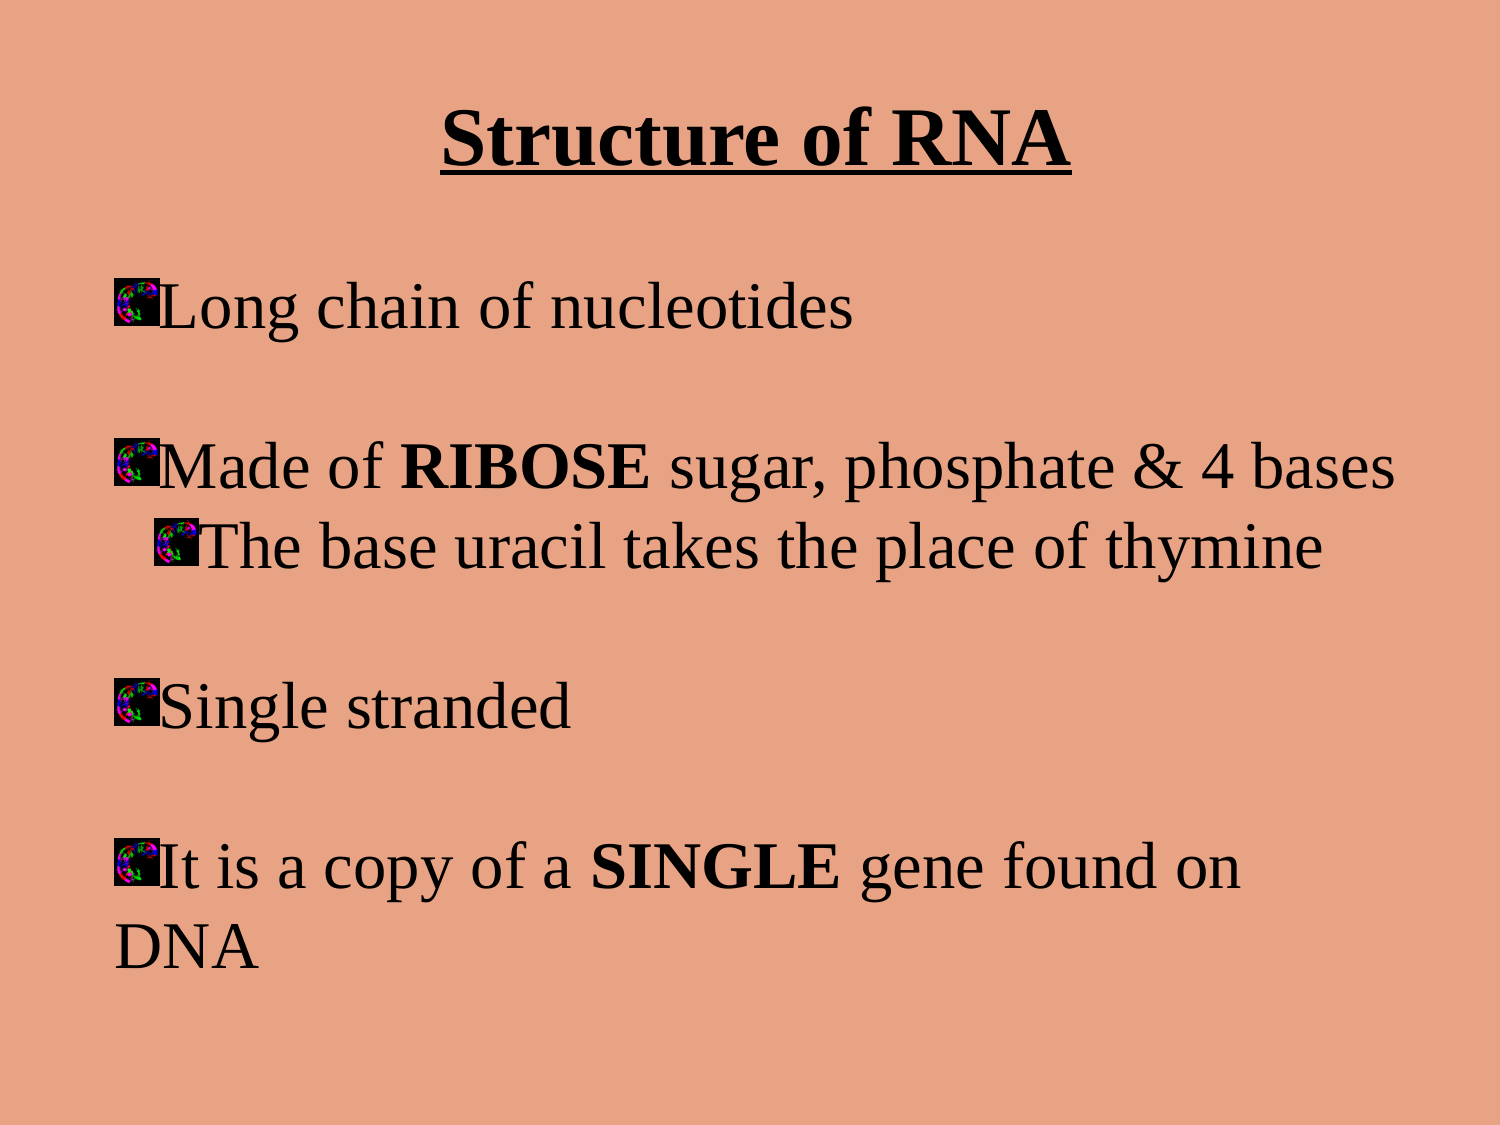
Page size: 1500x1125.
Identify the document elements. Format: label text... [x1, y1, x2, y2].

picture [114, 438, 160, 486]
text_box Structure of RNA Long chain of nucleotides Made of RIBOSE sugar, phosphate & 4 bases The base uracil takes the place of thymine Single stranded It is a copy of a SINGLE gene found on DNA [99, 75, 1413, 1035]
picture [114, 278, 160, 326]
picture [114, 838, 160, 886]
picture [114, 678, 160, 726]
picture [154, 518, 199, 566]
